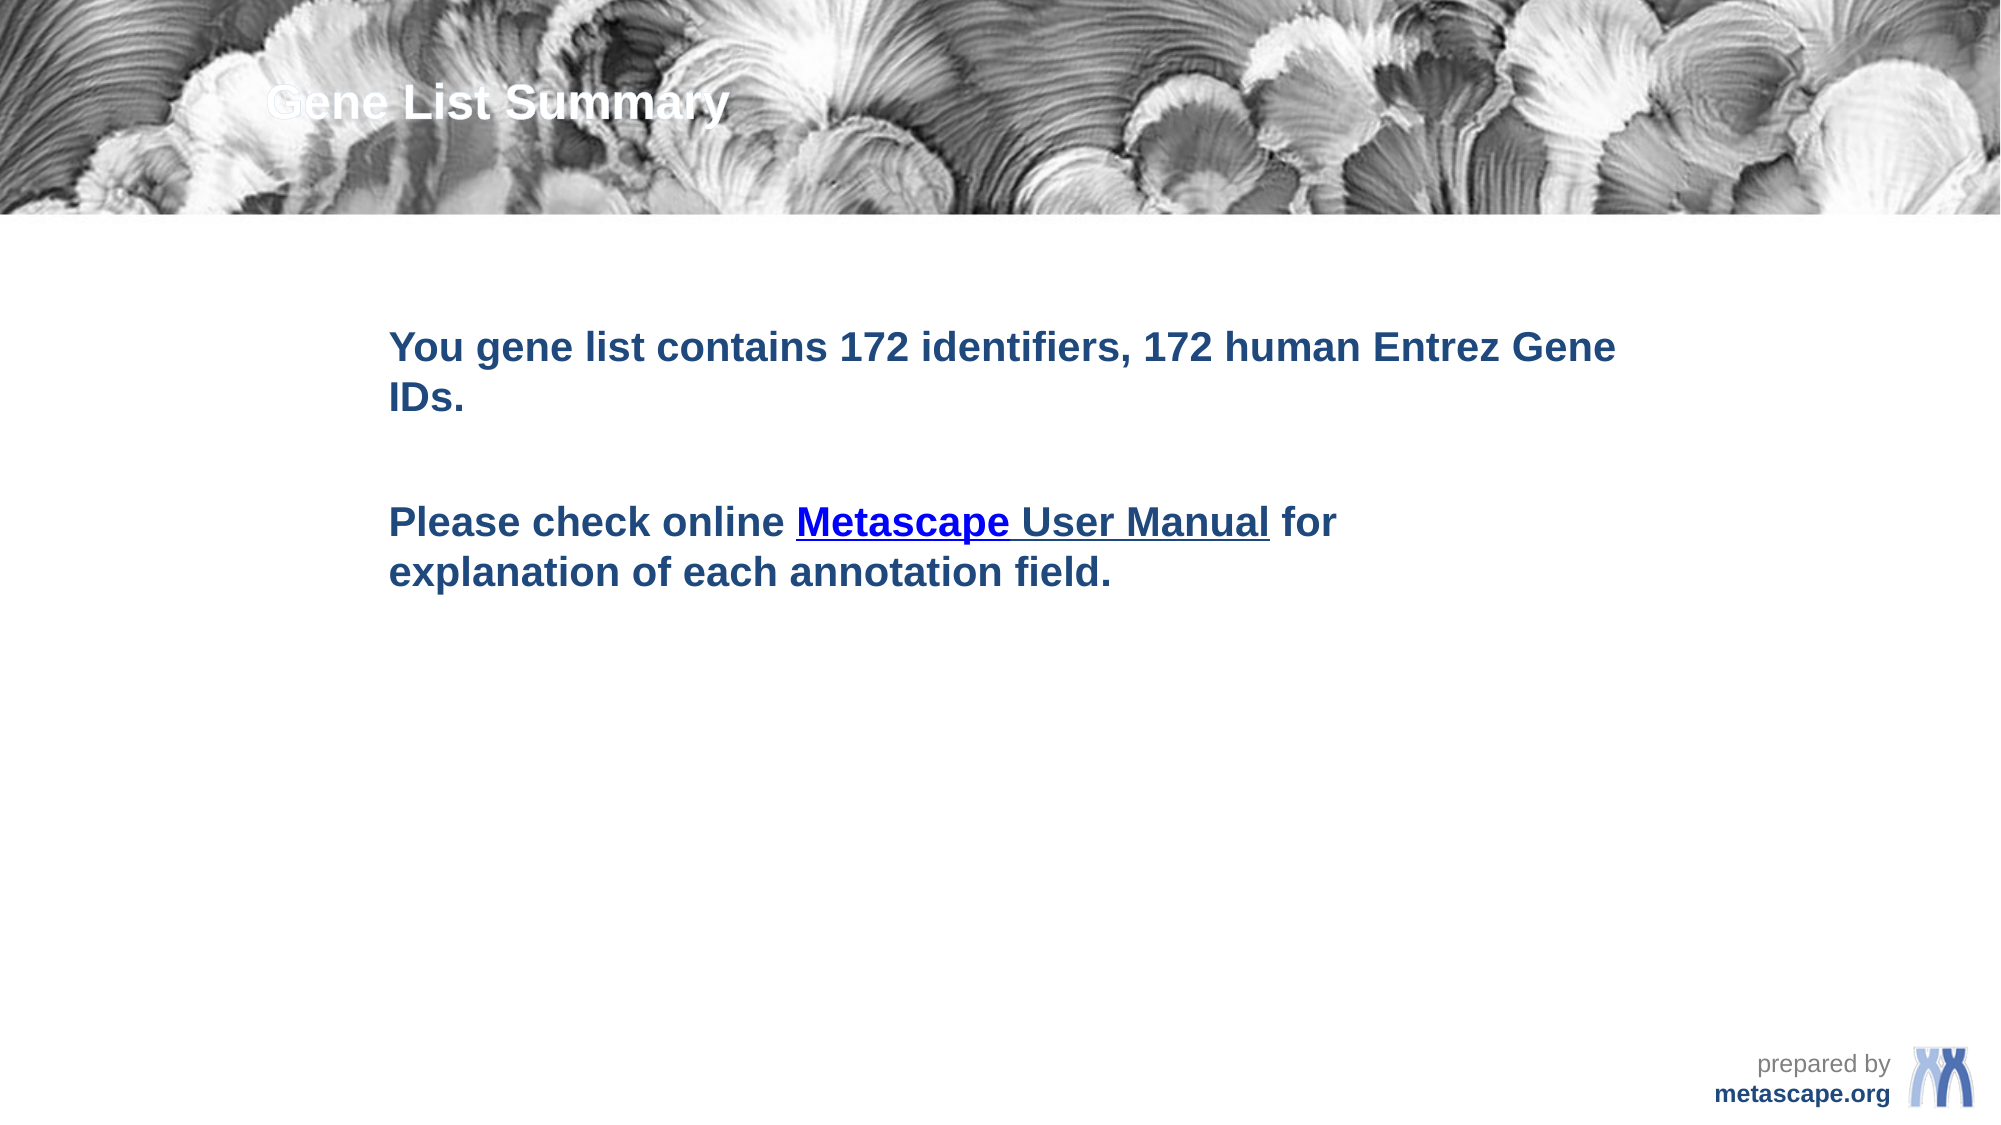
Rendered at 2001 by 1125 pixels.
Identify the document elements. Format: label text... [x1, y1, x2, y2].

picture [0, 0, 2001, 1125]
title Gene List Summary [249, 61, 1600, 137]
text_box Please check online Metascape User Manual for explanation of each annotation field. [373, 487, 1526, 603]
text_box You gene list contains 172 identifiers, 172 human Entrez Gene IDs. [373, 311, 1647, 427]
